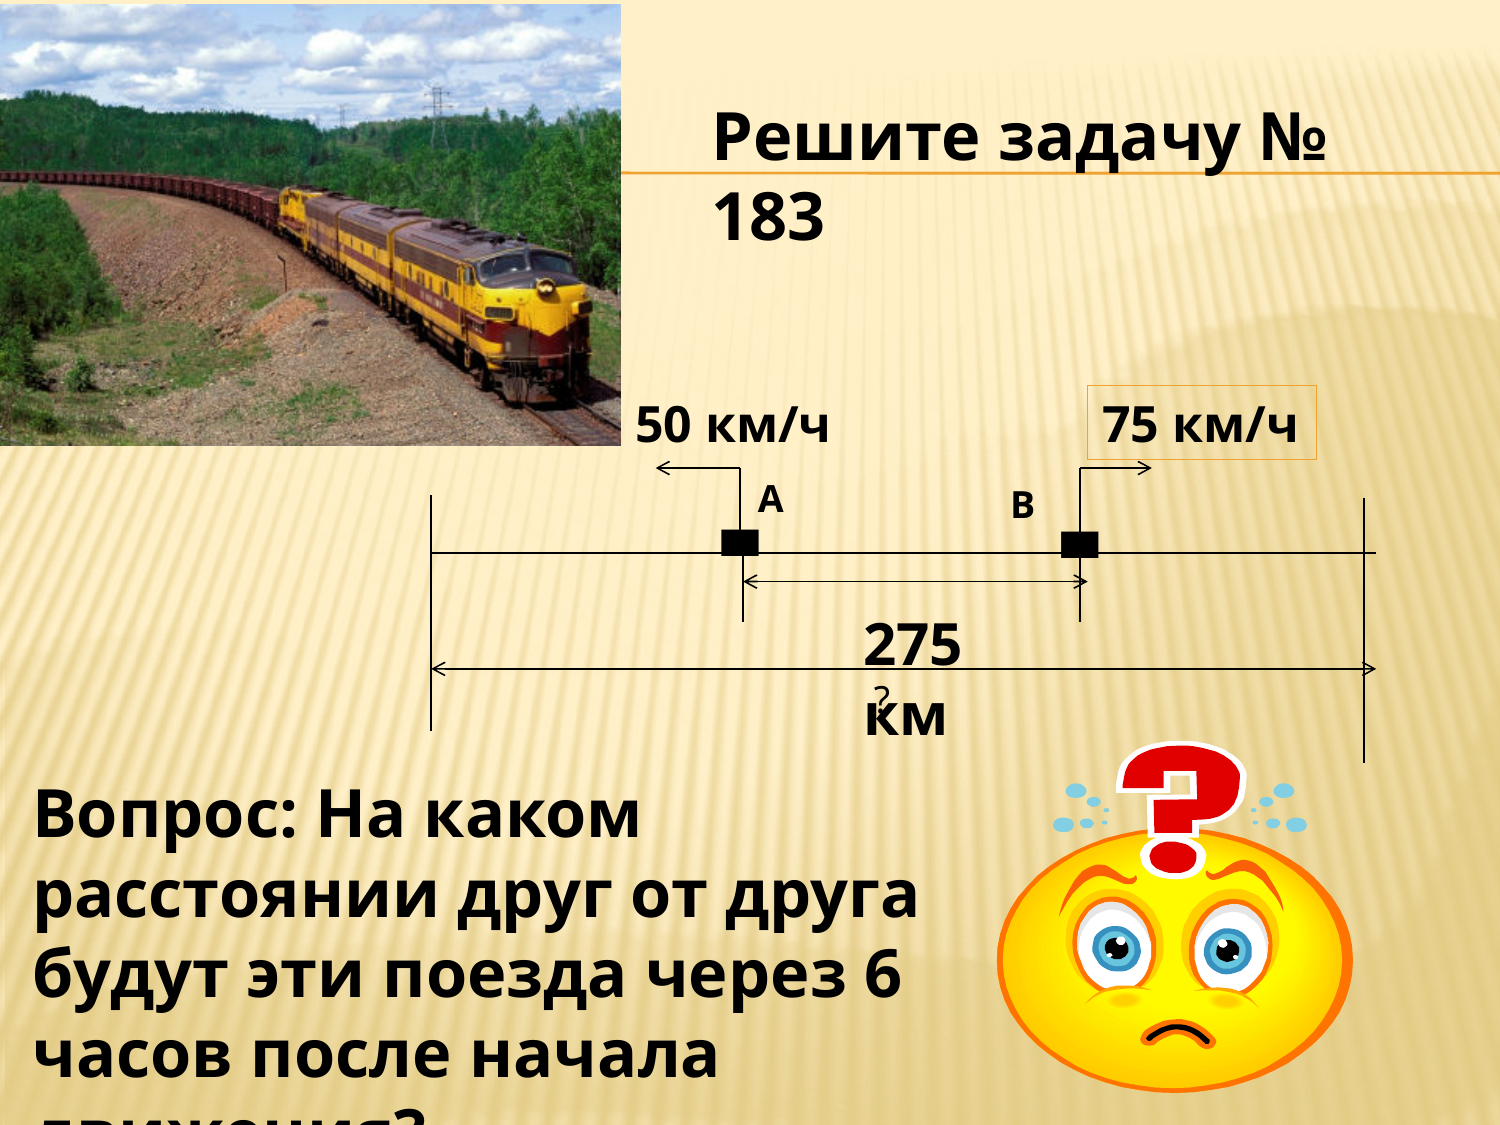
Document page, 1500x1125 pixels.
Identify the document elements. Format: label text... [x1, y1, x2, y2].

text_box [430, 384, 1377, 687]
picture [994, 739, 1355, 1095]
text_box ? [859, 703, 1065, 729]
text_box Решите задачу № 183 [696, 41, 1375, 261]
picture [0, 4, 621, 447]
text_box Вопрос: На каком расстоянии друг от друга будут эти поезда через 6 часов после начала движения? [17, 763, 1014, 1125]
